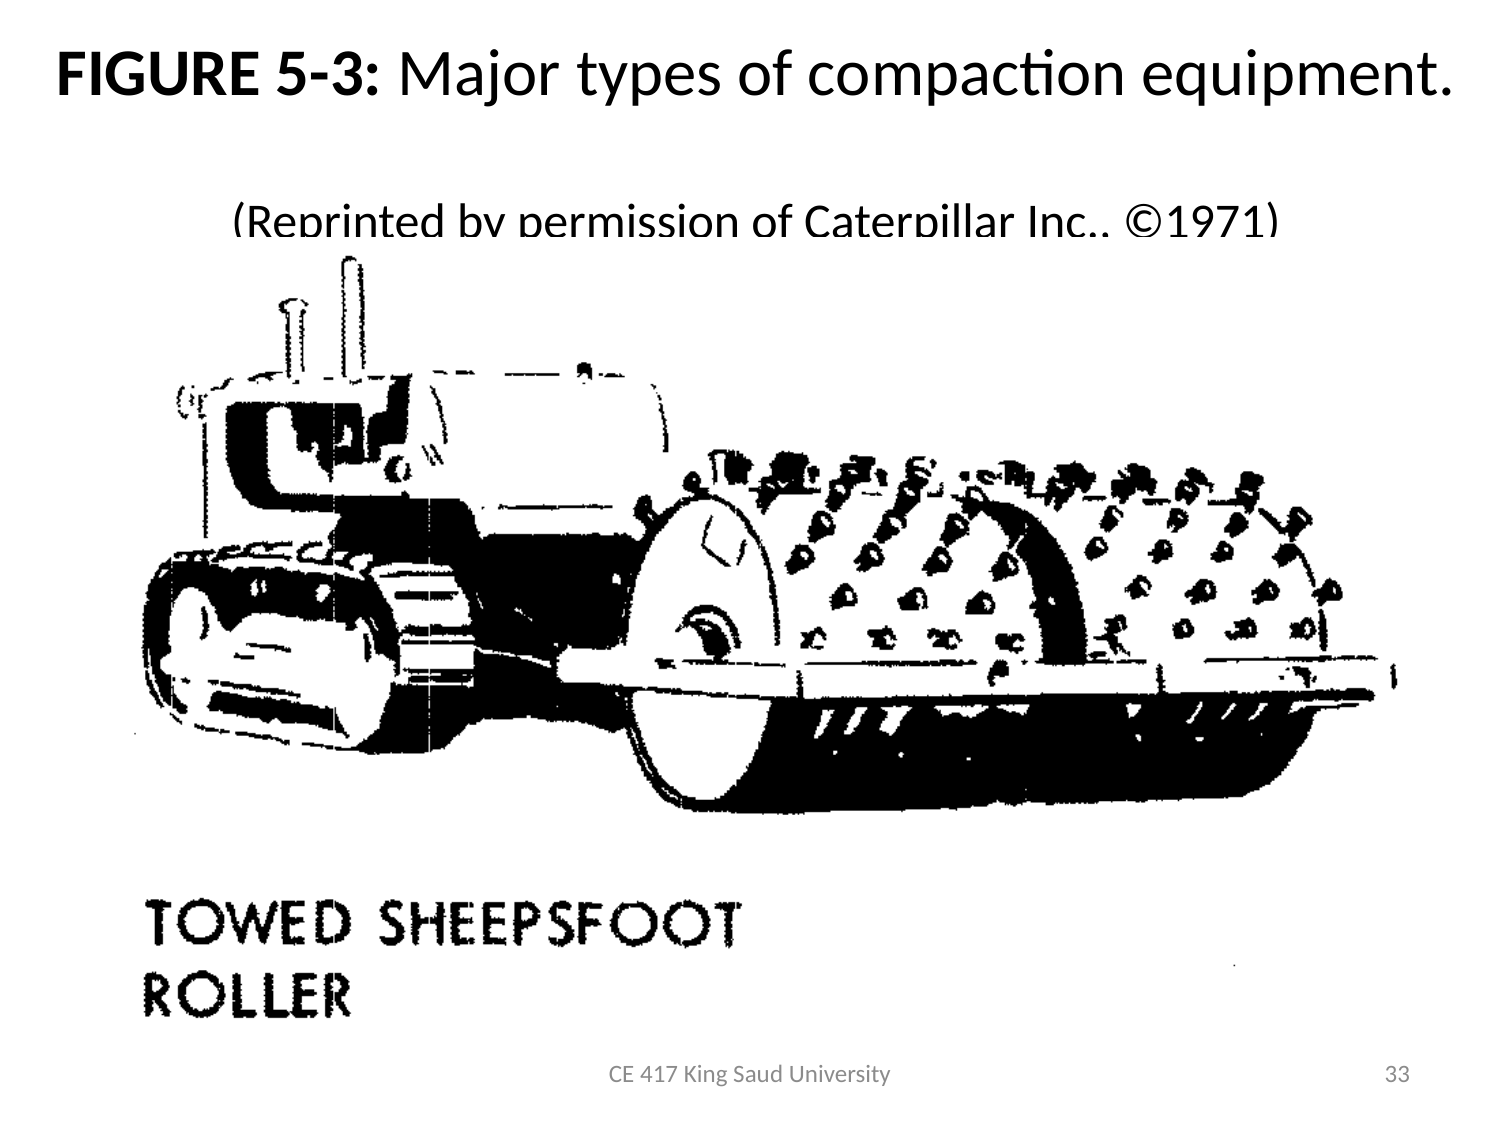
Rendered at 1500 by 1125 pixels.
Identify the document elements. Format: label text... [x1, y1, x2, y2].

slide_number 33 [1074, 1042, 1425, 1103]
picture [124, 237, 1416, 1060]
footer CE 417 King Saud University [512, 1067, 988, 1103]
title FIGURE 5-3: Major types of compaction equipment. (Reprinted by permission of Caterpillar Inc., ©1971) [37, 45, 1475, 233]
